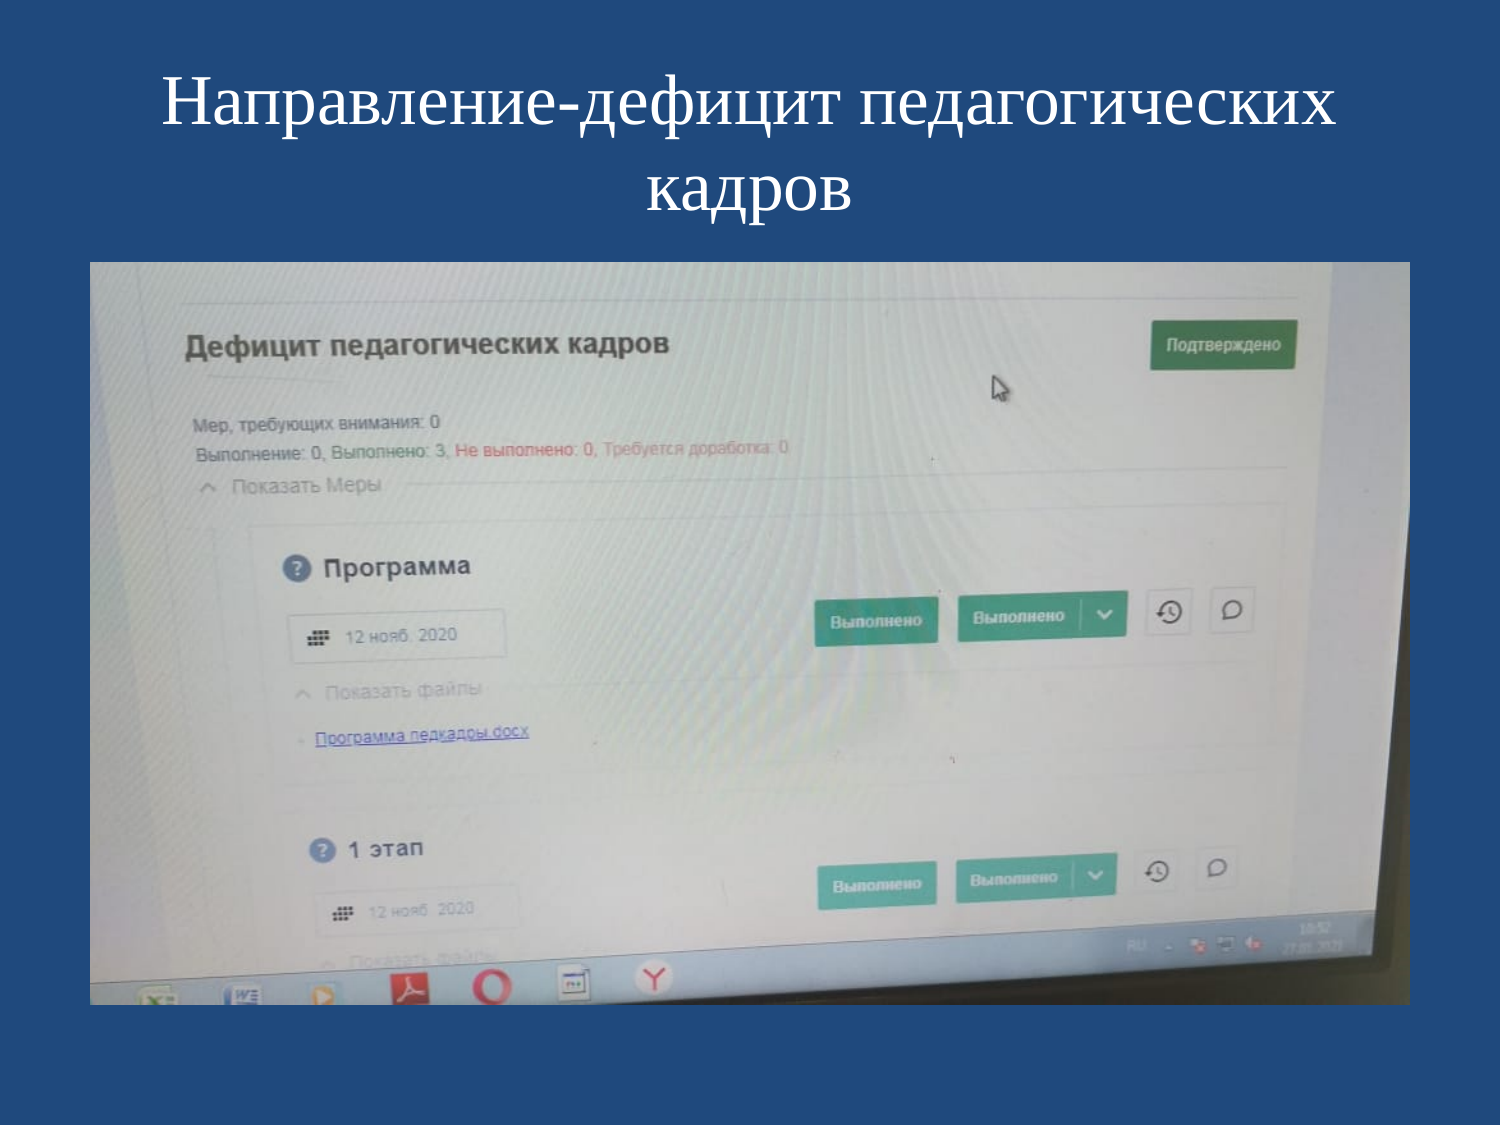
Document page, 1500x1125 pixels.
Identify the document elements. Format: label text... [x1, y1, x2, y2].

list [90, 262, 1410, 1006]
title Направление-дефицит педагогических кадров [75, 45, 1425, 233]
